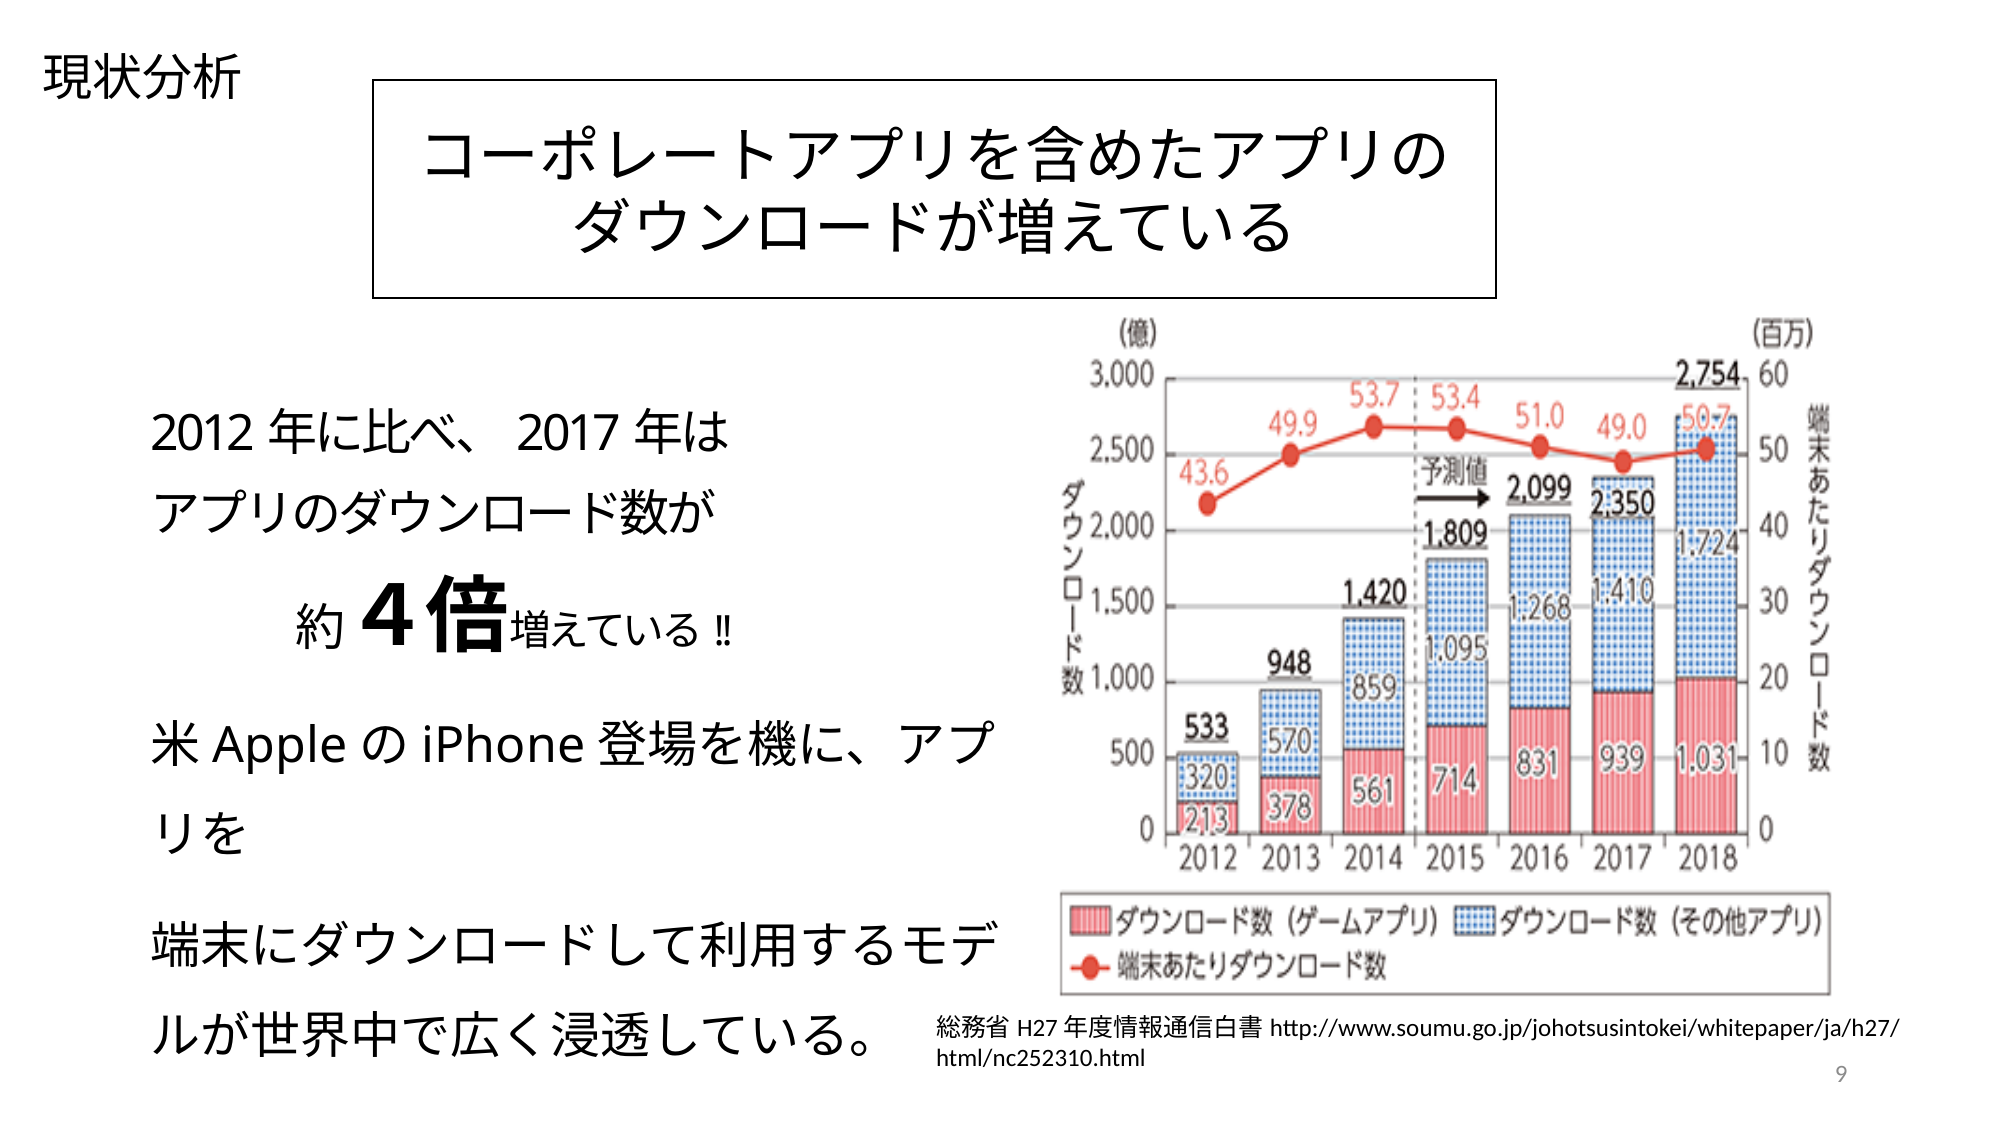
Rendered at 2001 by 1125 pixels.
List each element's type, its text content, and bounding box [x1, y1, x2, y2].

list 2012年に比べ、2017年は アプリのダウンロード数が 約４倍増えている!! 米AppleのiPhone登場を機に、アプリを 端末にダウンロードして利用するモデルが世界中で広く浸透している。 [135, 311, 1025, 1115]
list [1055, 311, 1837, 1004]
text_box 総務省H27年度情報通信白書http://www.soumu.go.jp/johotsusintokei/whitepaper/ja/h27/html/nc252310.html [921, 1004, 1972, 1109]
text_box 現状分析 [27, 38, 581, 113]
title コーポレートアプリを含めたアプリの ダウンロードが増えている [372, 79, 1497, 299]
